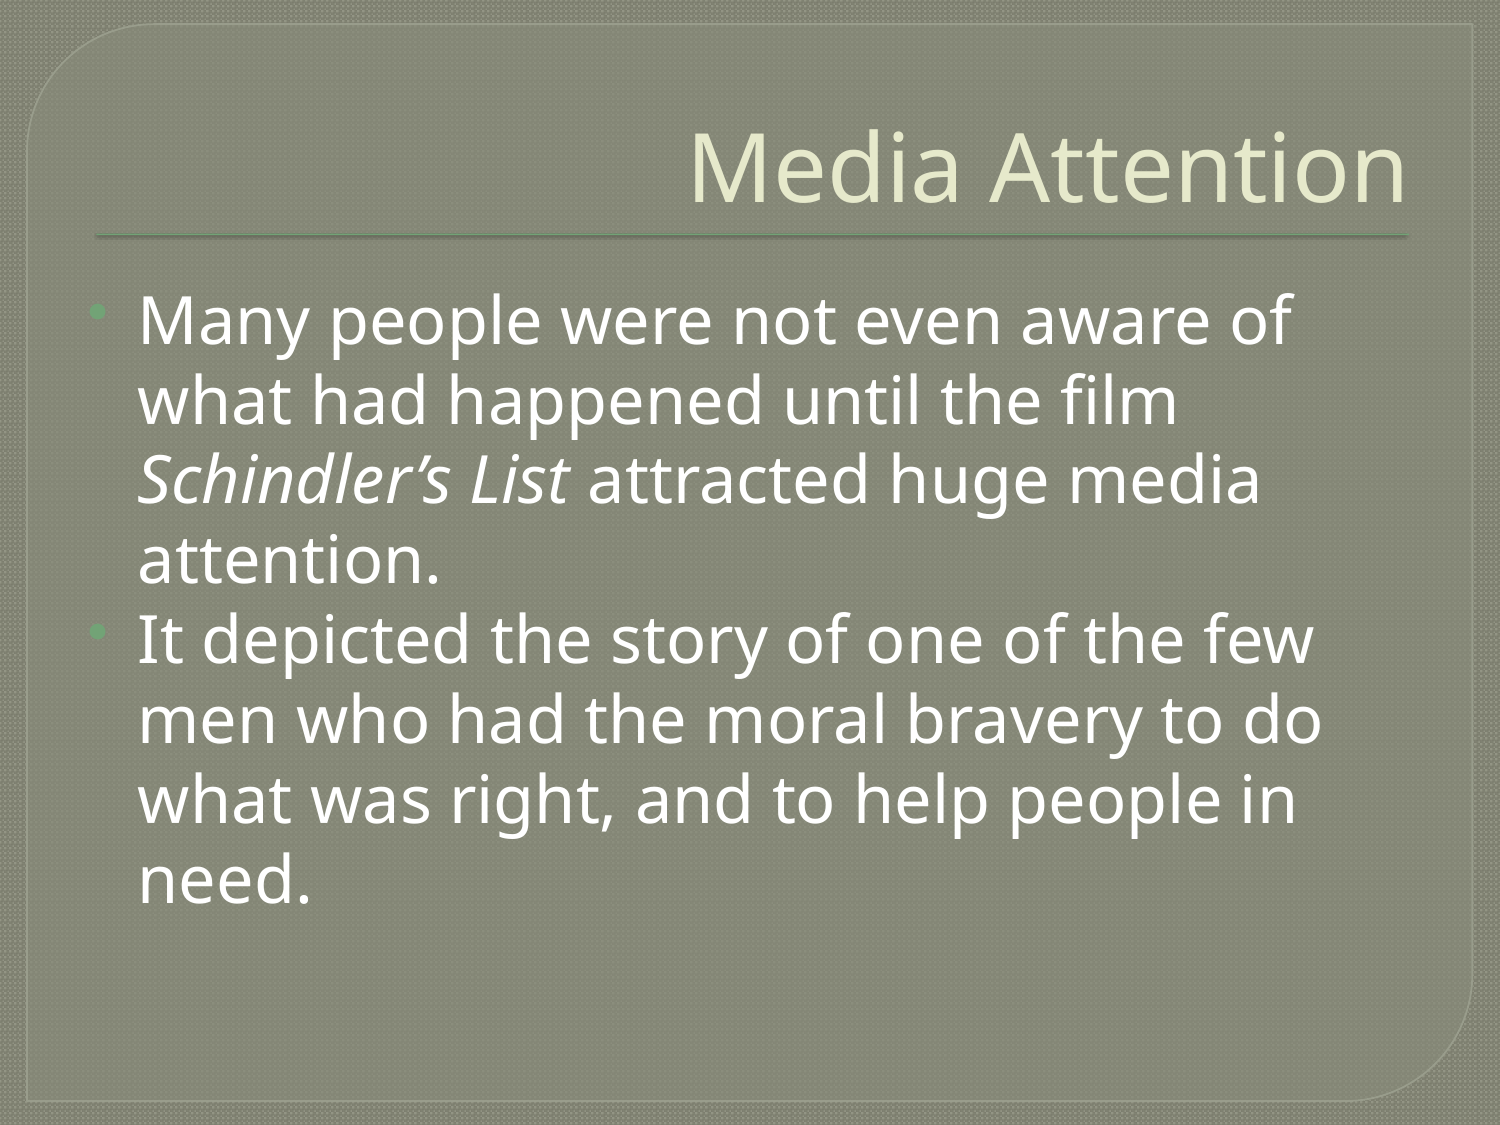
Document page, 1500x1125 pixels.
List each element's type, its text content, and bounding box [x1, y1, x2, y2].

list Many people were not even aware of what had happened until the film Schindler’s List attracted huge media attention. It depicted the story of one of the few men who had the moral bravery to do what was right, and to help people in need. [75, 270, 1425, 1013]
title Media Attention [75, 41, 1425, 230]
